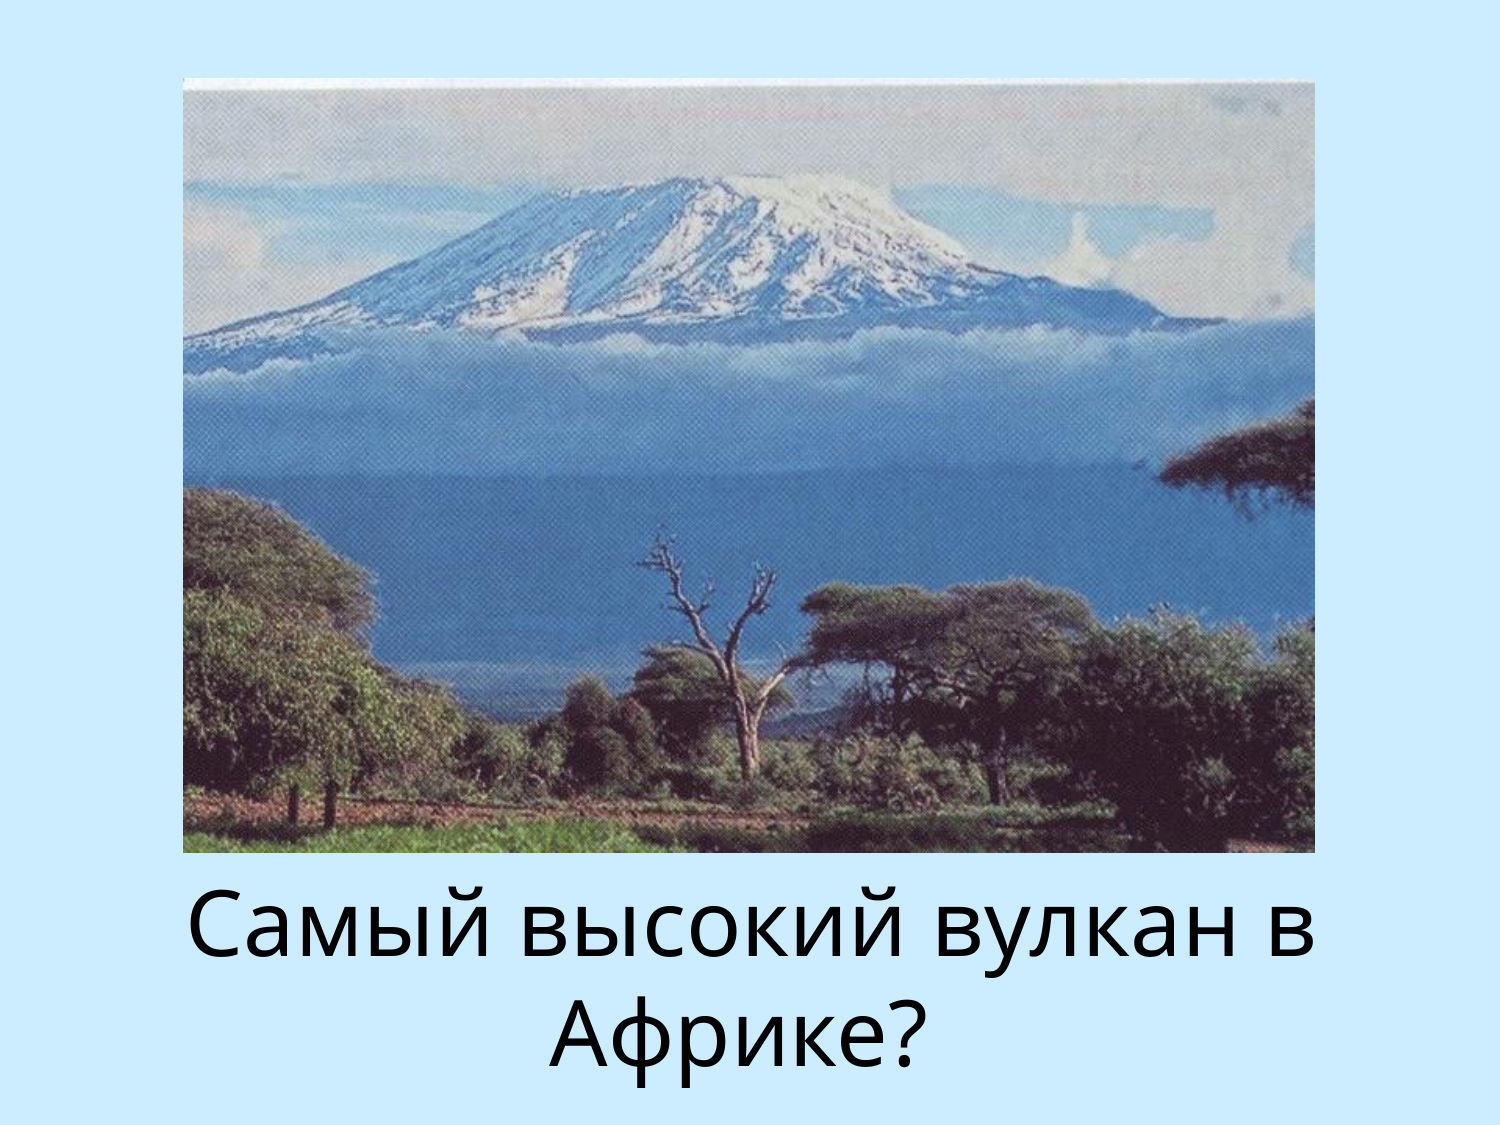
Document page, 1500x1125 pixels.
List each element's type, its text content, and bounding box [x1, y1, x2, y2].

title Самый высокий вулкан в Африке? [76, 881, 1428, 1070]
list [182, 77, 1316, 854]
